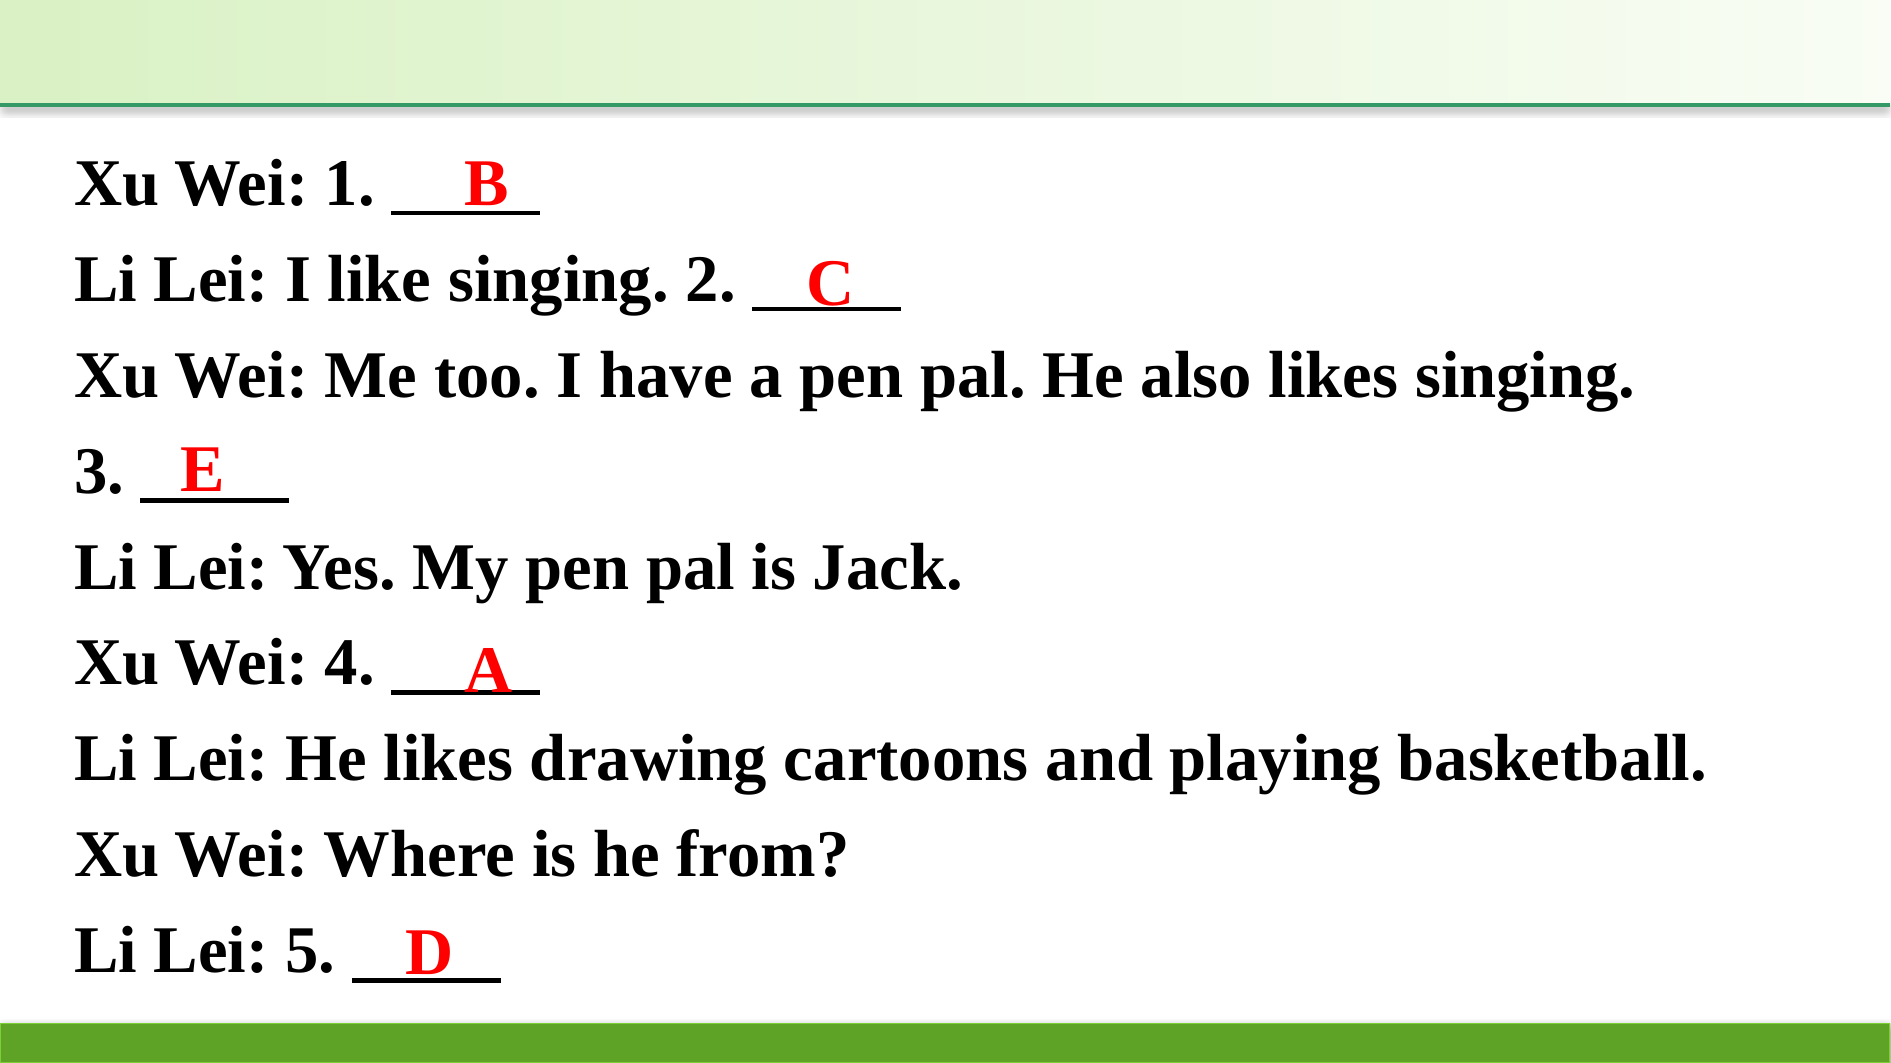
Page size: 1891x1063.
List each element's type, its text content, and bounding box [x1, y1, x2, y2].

text_box B [449, 115, 524, 227]
text_box A [449, 602, 528, 713]
text_box C [791, 215, 870, 327]
text_box D [390, 884, 469, 995]
text_box E [165, 401, 241, 513]
text_box Xu Wei: 1. Li Lei: I like singing. 2. Xu Wei: Me too. I have a pen pal. He also likes singing. 3. Li Lei: Yes. My pen pal is Jack. Xu Wei: 4. Li Lei: He likes drawing cartoons and playing basketball. Xu Wei: Where is he from? Li Lei: 5. [59, 115, 1833, 994]
